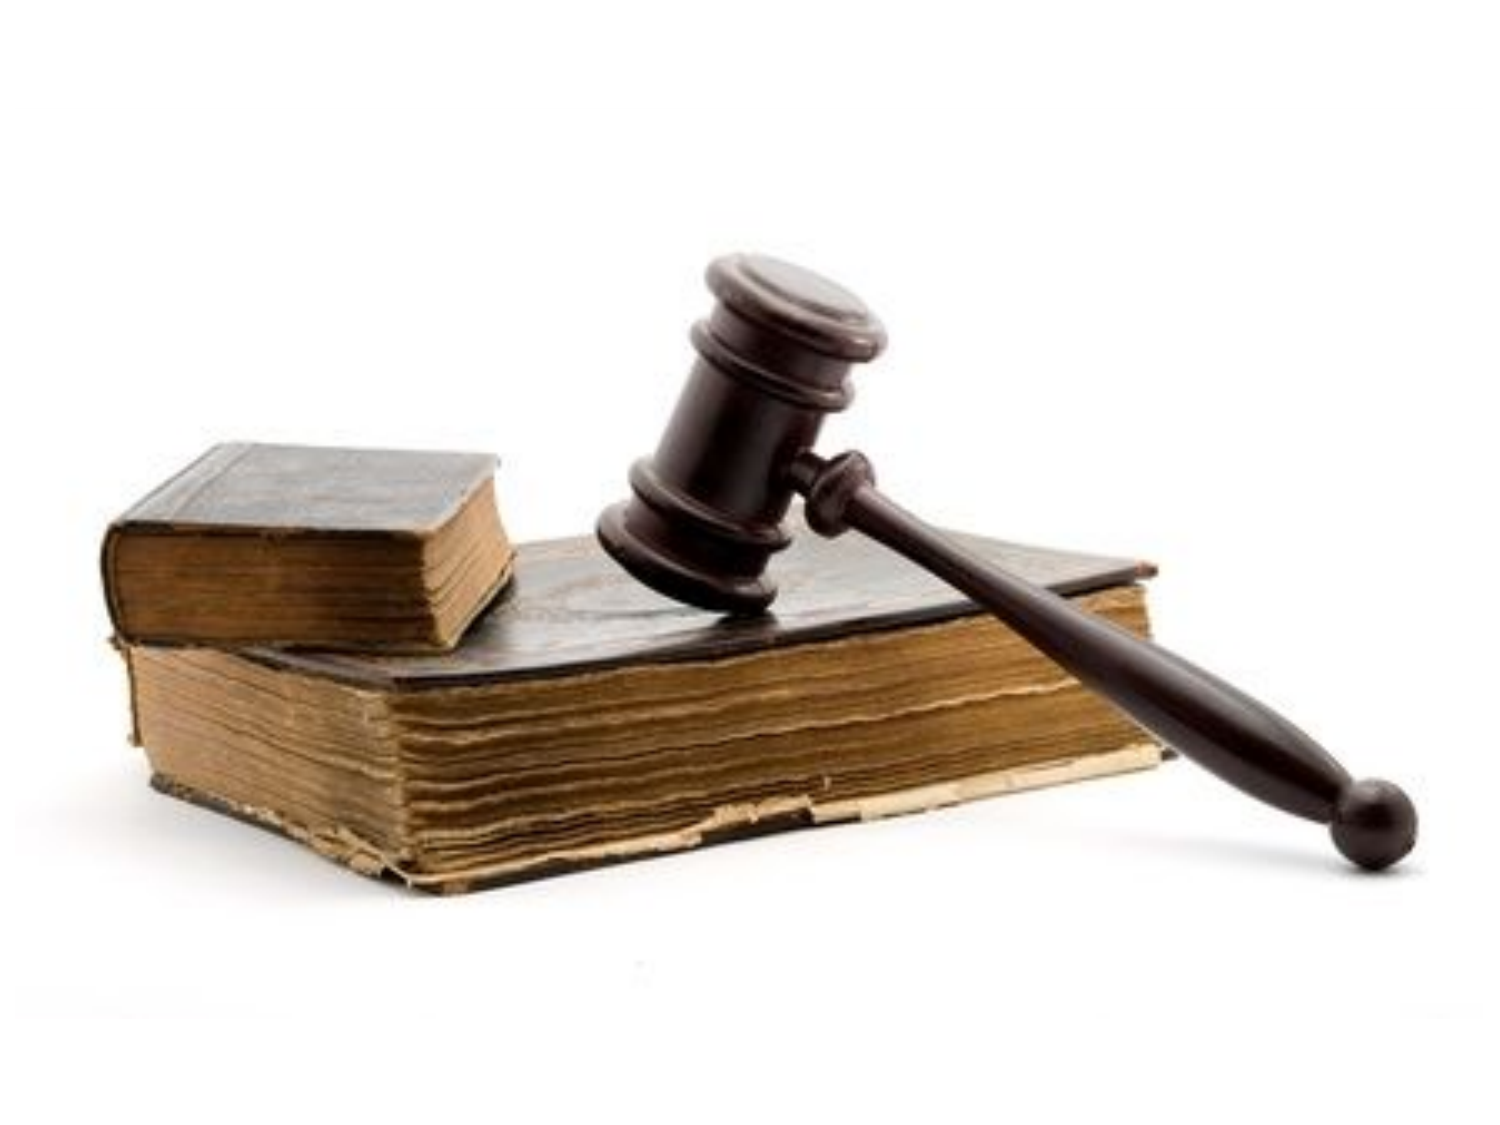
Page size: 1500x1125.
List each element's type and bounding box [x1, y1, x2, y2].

picture [14, 107, 1483, 1019]
